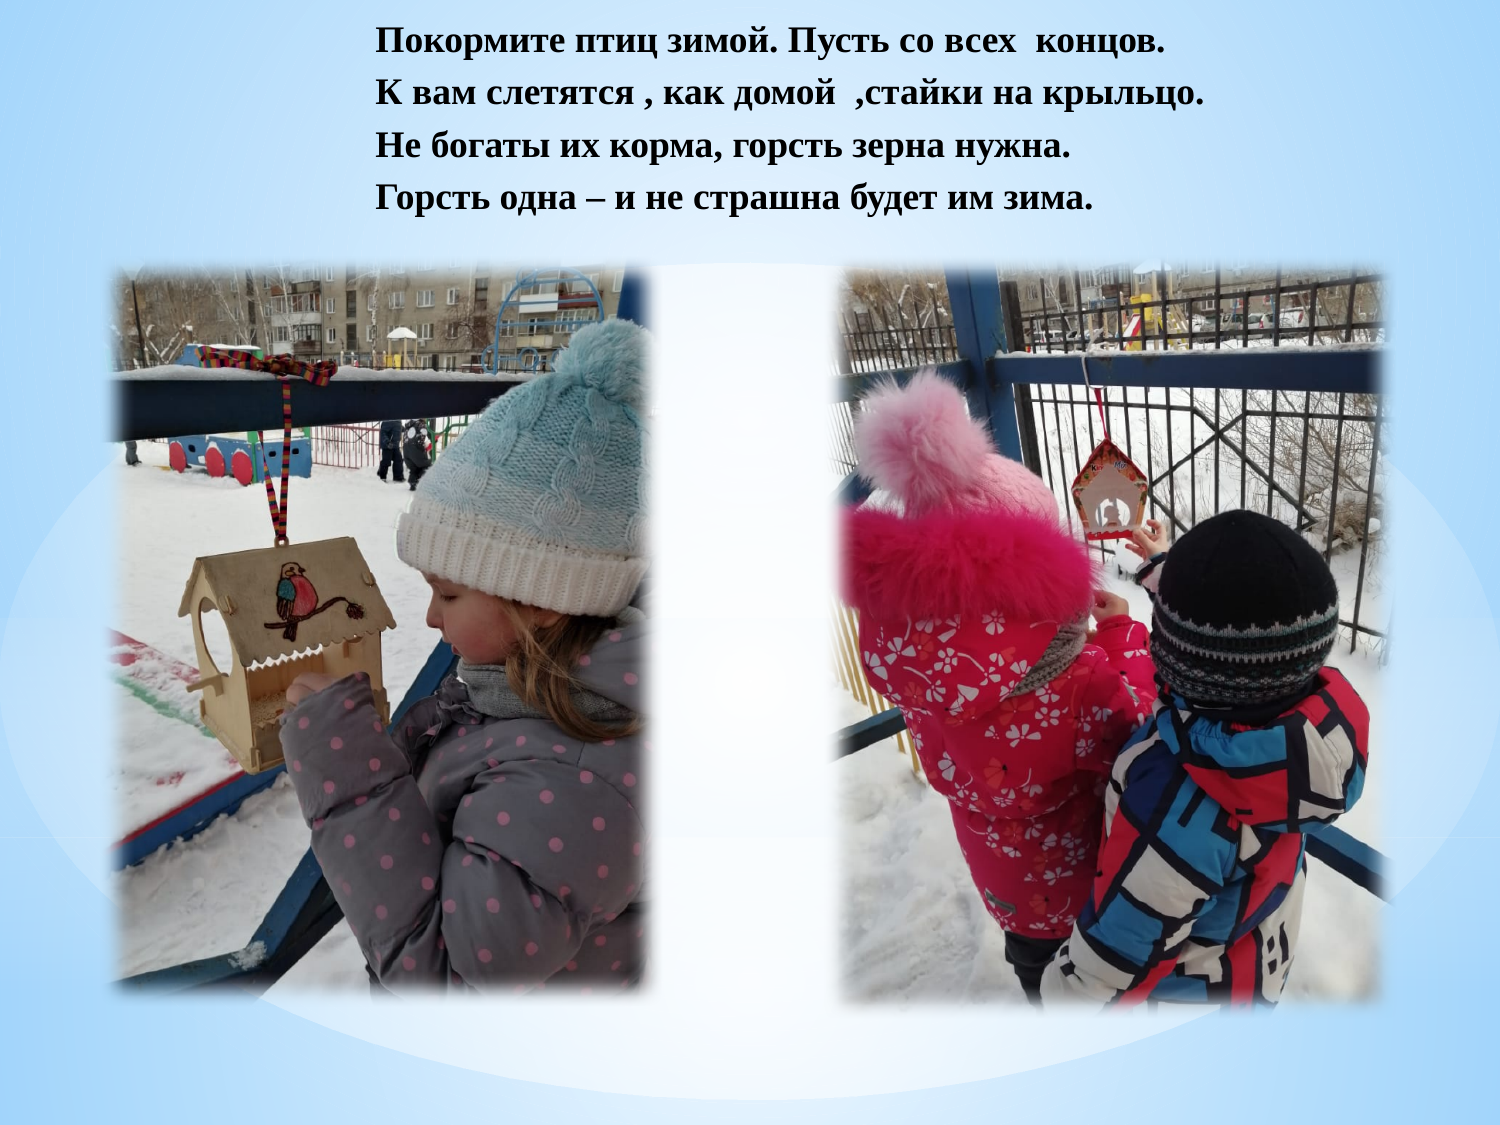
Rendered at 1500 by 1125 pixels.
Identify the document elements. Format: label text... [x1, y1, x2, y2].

picture [98, 255, 663, 1008]
text_box Покормите птиц зимой. Пусть со всех концов. К вам слетятся , как домой ,стайки на крыльцо. Не богаты их корма, горсть зерна нужна. Горсть одна – и не страшна будет им зима. [360, 7, 1317, 225]
picture [824, 255, 1397, 1019]
